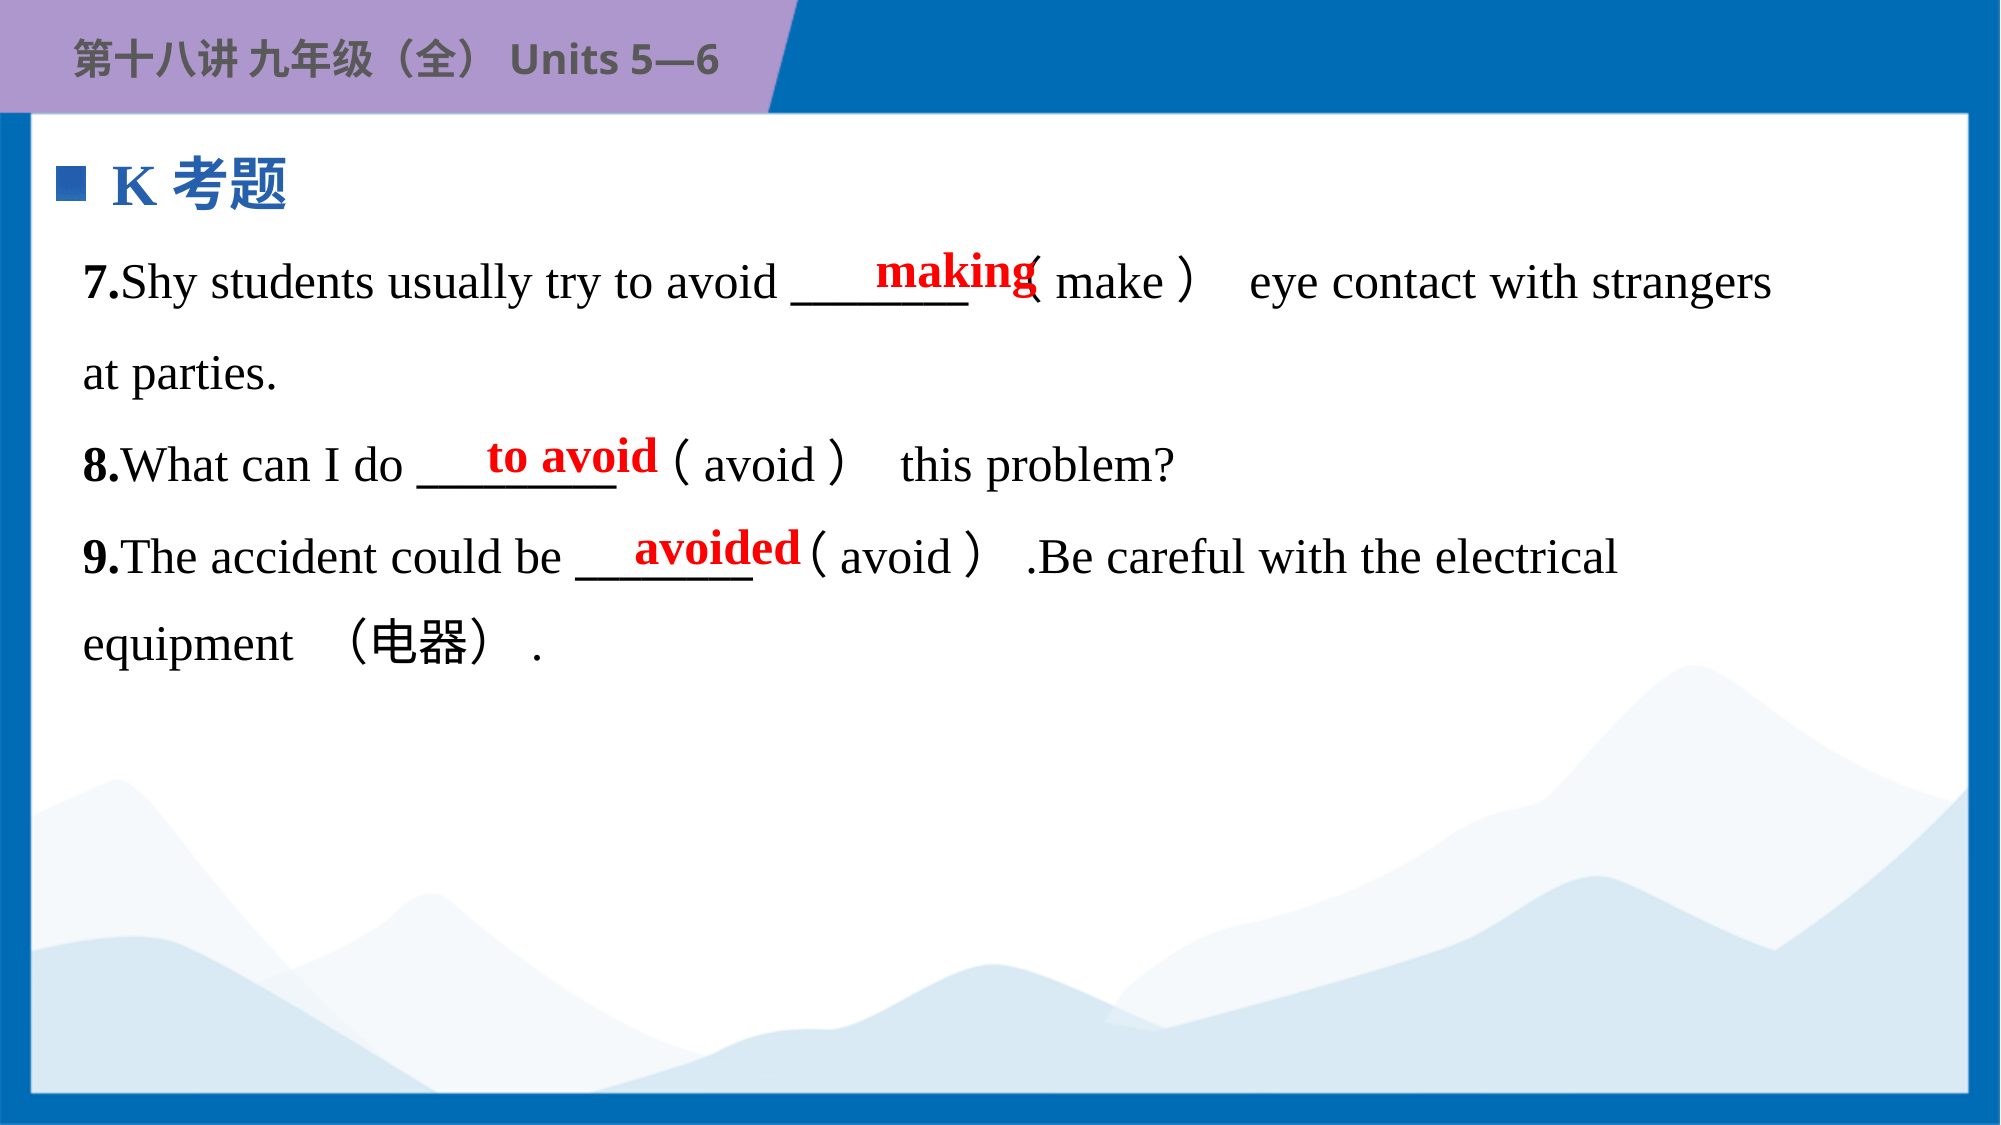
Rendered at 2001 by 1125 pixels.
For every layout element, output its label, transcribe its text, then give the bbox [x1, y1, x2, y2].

text_box avoided [616, 487, 820, 566]
text_box 7.Shy students usually try to avoid ________ （make） eye contact with strangers at parties. 8.What can I do _________ （avoid） this problem? 9.The accident could be ________ （avoid）.Be careful with the electrical equipment （电器）. [82, 216, 1917, 662]
text_box to avoid [462, 395, 683, 474]
text_box K考题 [112, 146, 1917, 216]
text_box making [857, 210, 1056, 289]
picture [0, 0, 2000, 1125]
